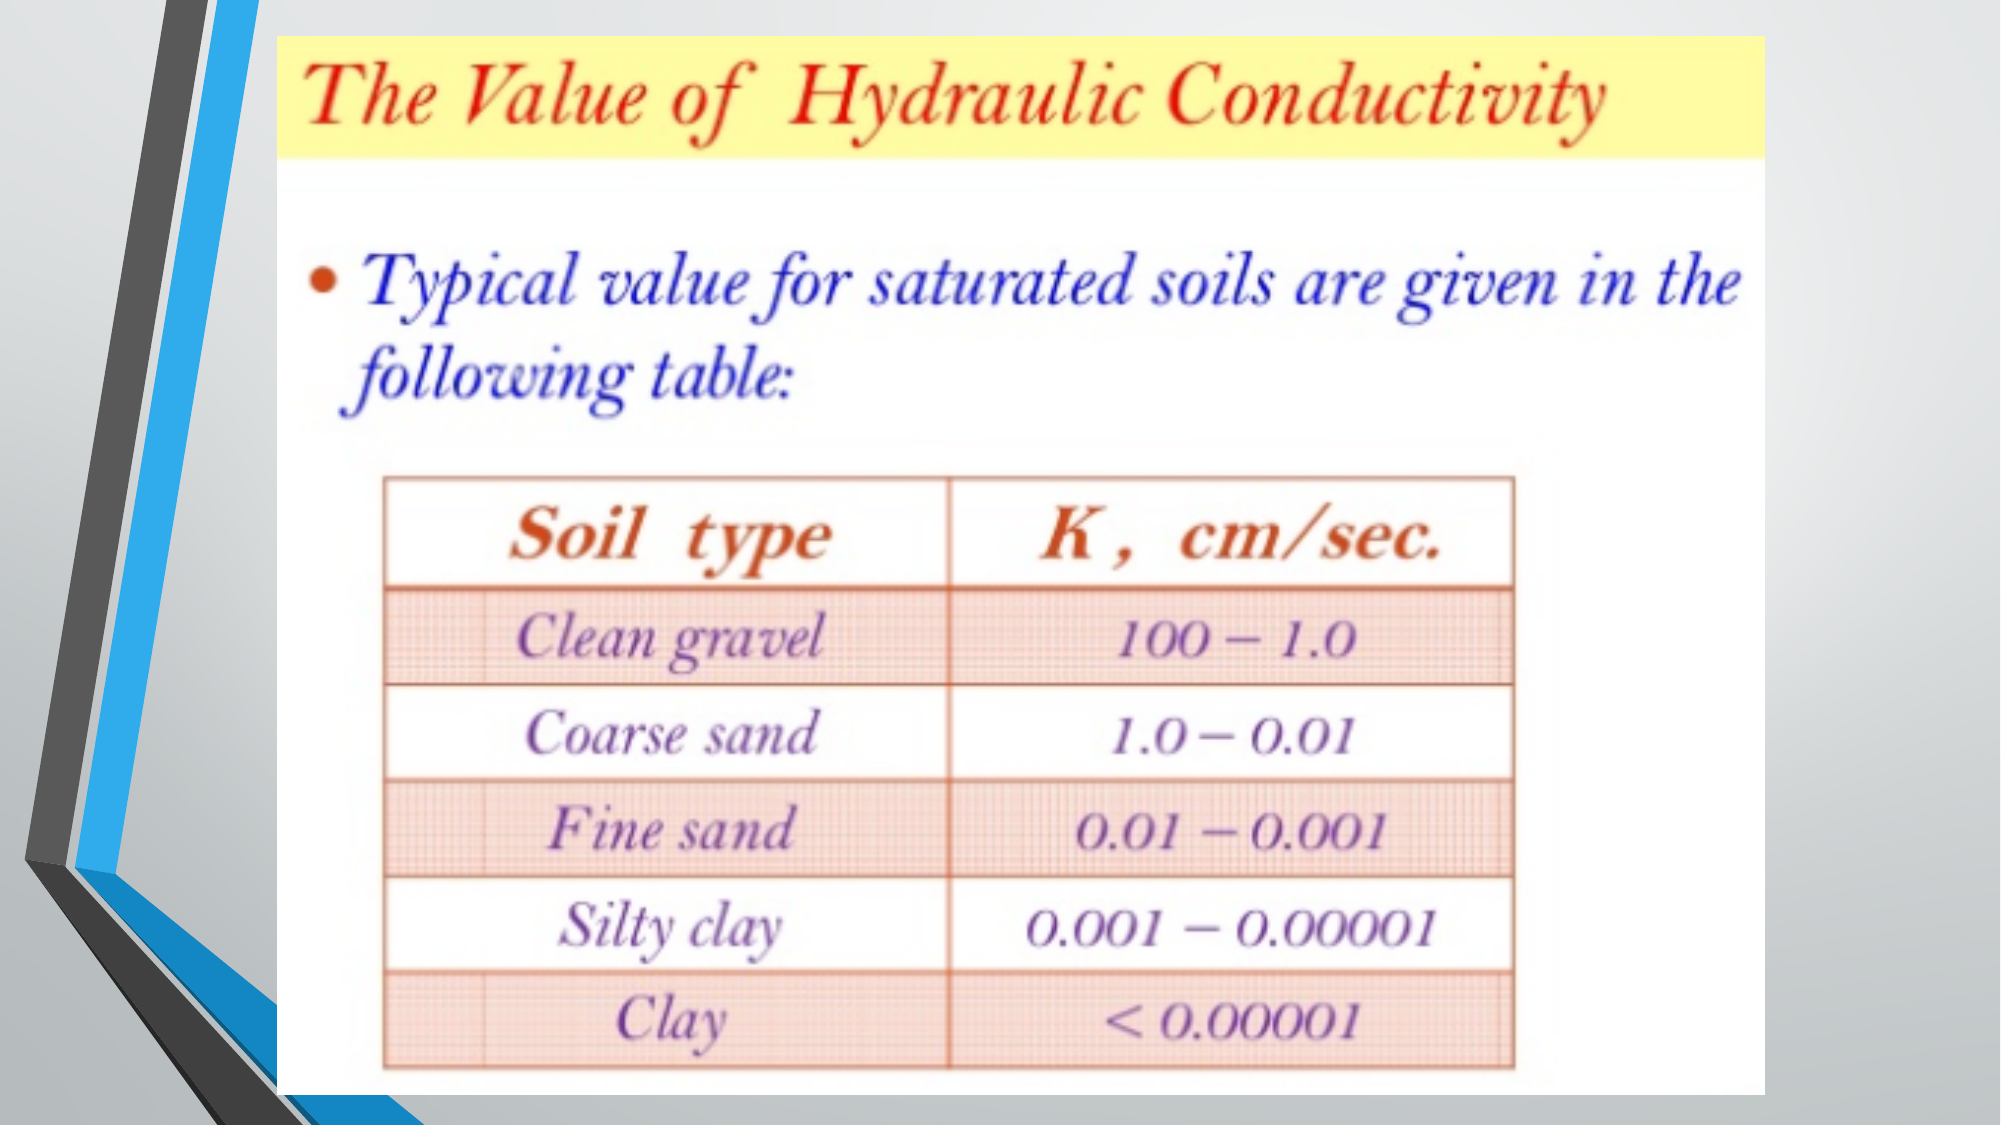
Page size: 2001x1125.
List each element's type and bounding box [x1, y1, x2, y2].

picture [277, 36, 1765, 1096]
